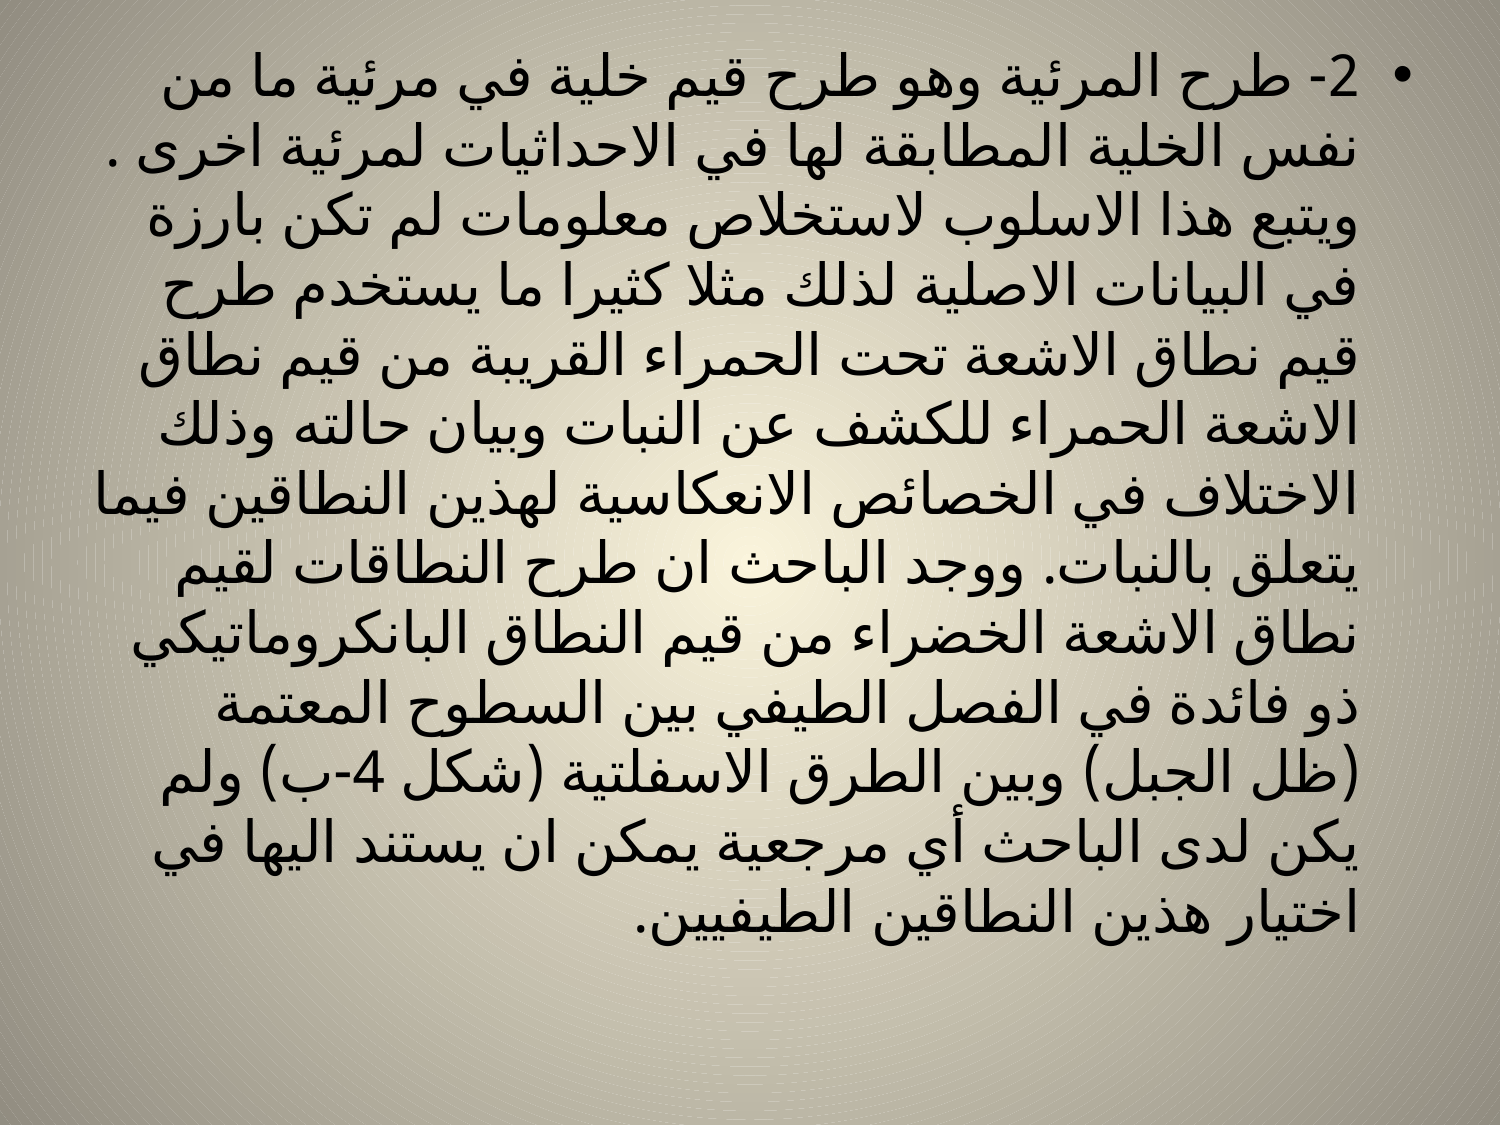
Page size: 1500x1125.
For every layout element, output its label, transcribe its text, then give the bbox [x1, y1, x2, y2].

list 2- طرح المرئية وهو طرح قيم خلية في مرئية ما من نفس الخلية المطابقة لها في الاحداثيات لمرئية اخرى . ويتبع هذا الاسلوب لاستخلاص معلومات لم تكن بارزة في البيانات الاصلية لذلك مثلا كثيرا ما يستخدم طرح قيم نطاق الاشعة تحت الحمراء القريبة من قيم نطاق الاشعة الحمراء للكشف عن النبات وبيان حالته وذلك الاختلاف في الخصائص الانعكاسية لهذين النطاقين فيما يتعلق بالنبات. ووجد الباحث ان طرح النطاقات لقيم نطاق الاشعة الخضراء من قيم النطاق البانكروماتيكي ذو فائدة في الفصل الطيفي بين السطوح المعتمة (ظل الجبل) وبين الطرق الاسفلتية (شكل 4-ب) ولم يكن لدى الباحث أي مرجعية يمكن ان يستند اليها في اختيار هذين النطاقين الطيفيين. [75, 30, 1425, 1005]
